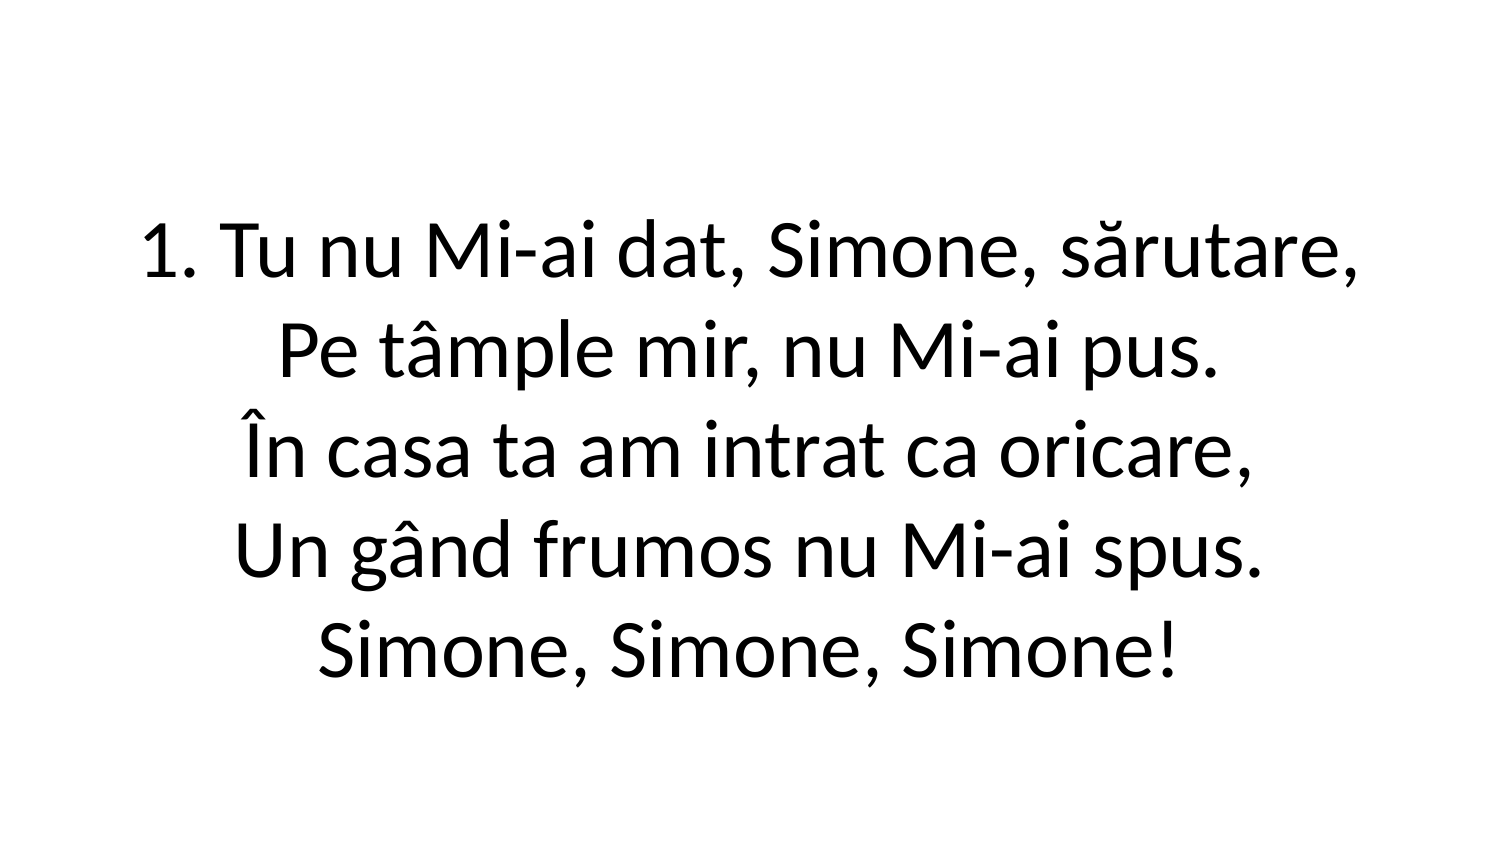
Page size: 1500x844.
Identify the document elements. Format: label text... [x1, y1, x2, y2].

text_box 1. Tu nu Mi-ai dat, Simone, sărutare, Pe tâmple mir, nu Mi-ai pus. În casa ta am intrat ca oricare, Un gând frumos nu Mi-ai spus. Simone, Simone, Simone! [122, 142, 1378, 702]
